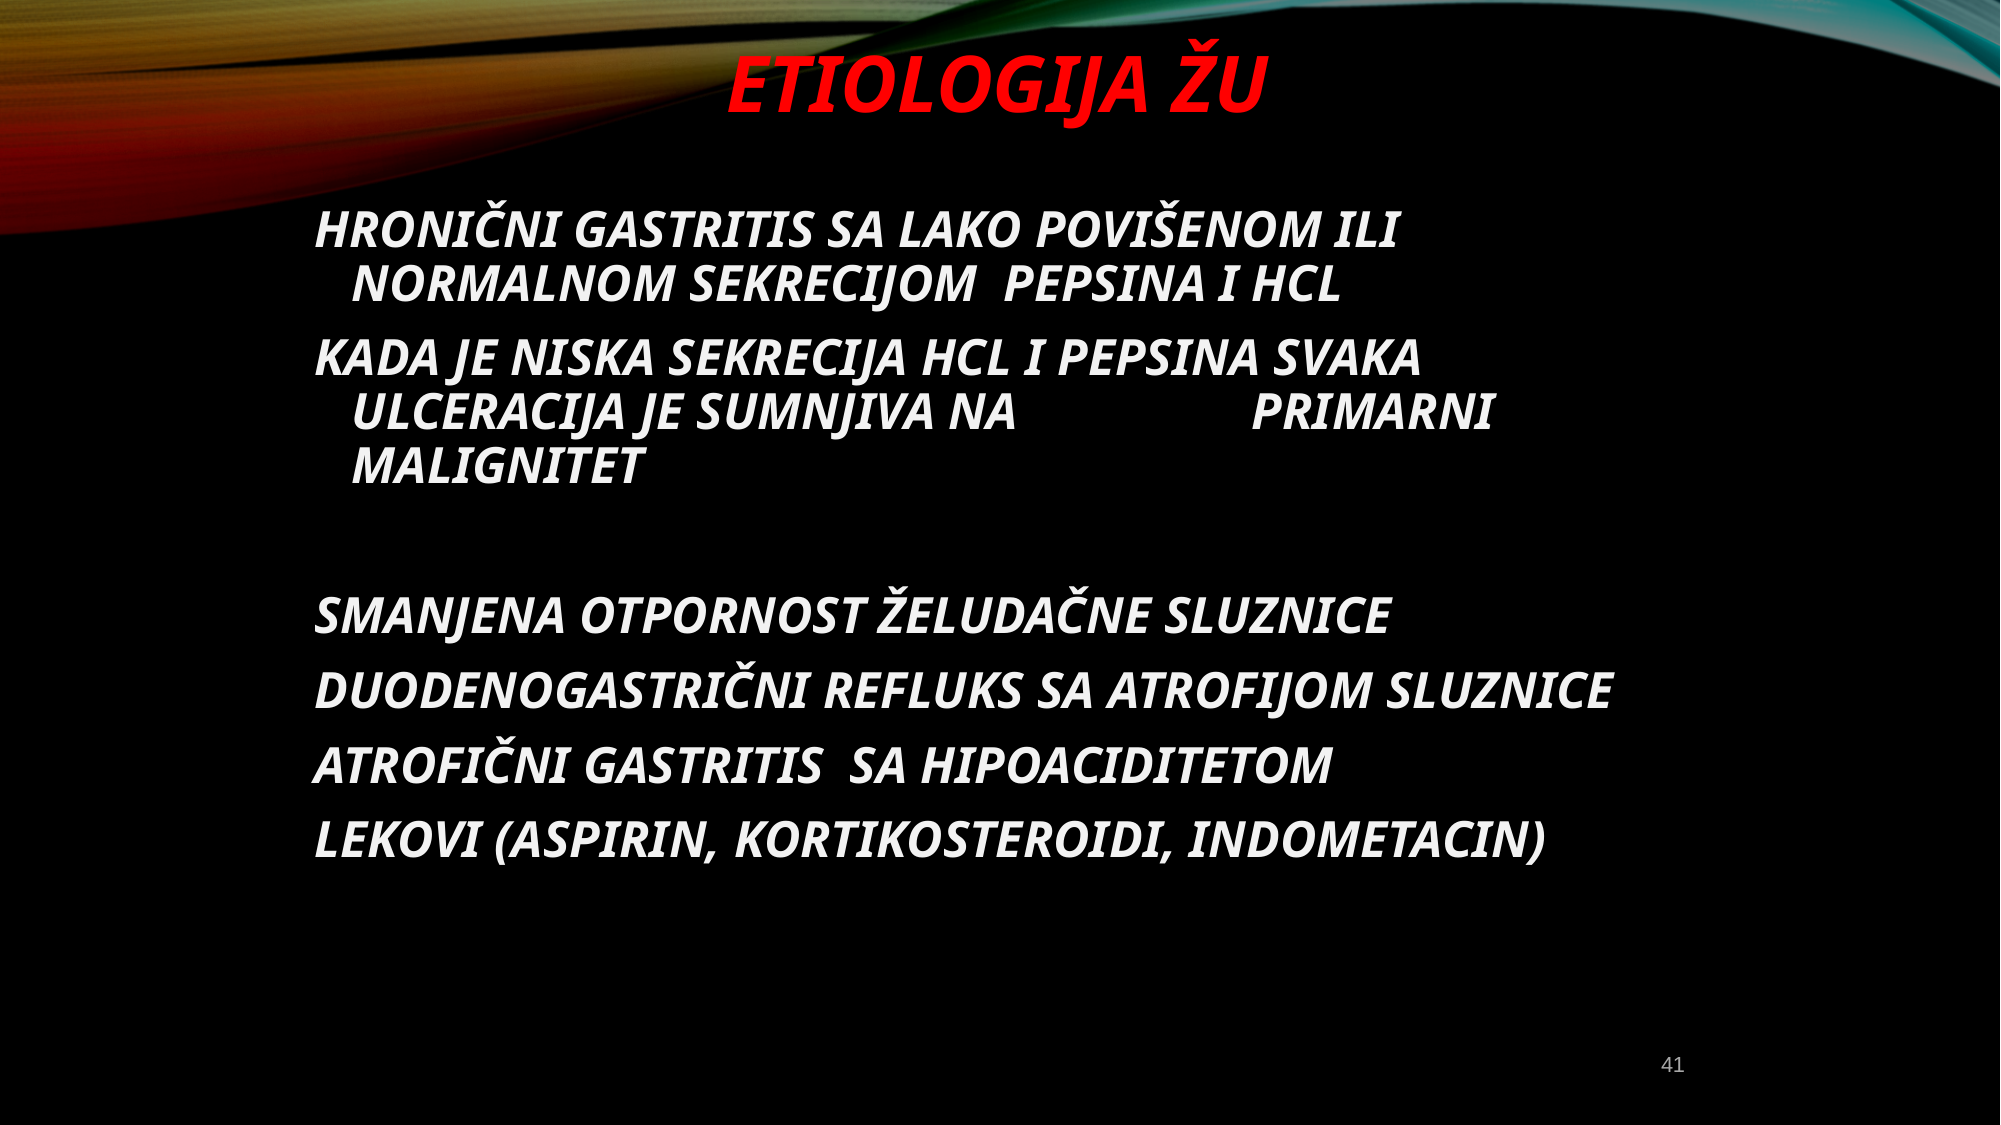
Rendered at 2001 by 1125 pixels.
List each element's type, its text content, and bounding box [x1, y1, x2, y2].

picture [0, 0, 2000, 237]
title ETIOLOGIJA ŽU [299, 37, 1696, 138]
list HRONIČNI GASTRITIS SA LAKO POVIŠENOM ILI NORMALNOM SEKRECIJOM PEPSINA I HCL KADA JE NISKA SEKRECIJA HCL I PEPSINA SVAKA ULCERACIJA JE SUMNJIVA NA PRIMARNI MALIGNITET SMANJENA OTPORNOST ŽELUDAČNE SLUZNICE DUODENOGASTRIČNI REFLUKS SA ATROFIJOM SLUZNICE ATROFIČNI GASTRITIS SA HIPOACIDITETOM LEKOVI (ASPIRIN, KORTIKOSTEROIDI, INDOMETACIN) [299, 196, 1701, 1125]
